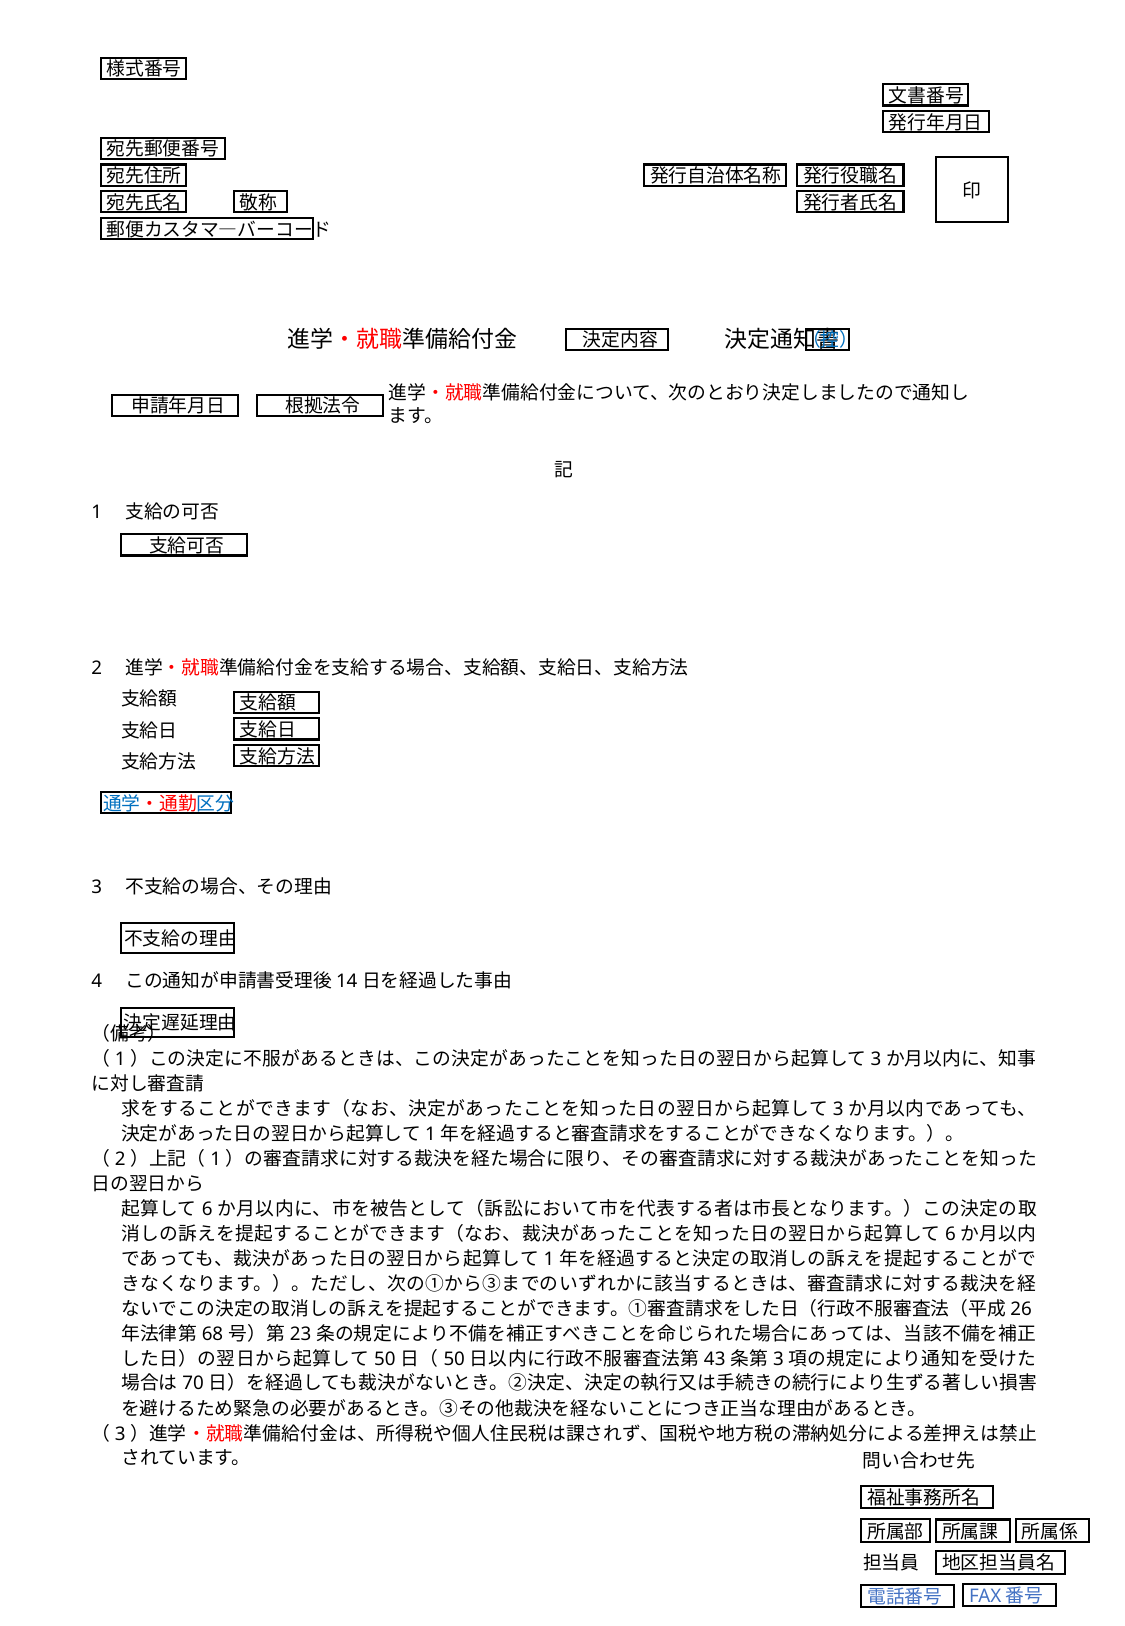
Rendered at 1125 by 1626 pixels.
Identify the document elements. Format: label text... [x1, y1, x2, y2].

text_box 発行役職名 [796, 163, 905, 187]
text_box 支給額 [233, 691, 320, 714]
text_box 支給方法 [233, 744, 320, 767]
text_box 文書番号 [882, 83, 969, 107]
text_box （控） [805, 328, 850, 351]
text_box 通学・通勤区分 [100, 791, 232, 814]
text_box （備考） （1）この決定に不服があるときは、この決定があったことを知った日の翌日から起算して3か月以内に、知事に対し審査請 求をすることができます（なお、決定があったことを知った日の翌日から起算して3か月以内であっても、決定があった日の翌日から起算して1年を経過すると審査請求をすることができなくなります。）。 （2）上記（1）の審査請求に対する裁決を経た場合に限り、その審査請求に対する裁決があったことを知った日の翌日から 起算して6か月以内に、市を被告として（訴訟において市を代表する者は市長となります。）この決定の取消しの訴えを提起することができます（なお、裁決があったことを知った日の翌日から起算して6か月以内であっても、裁決があった日の翌日から起算して1年を経過すると決定の取消しの訴えを提起することができなくなります。）。ただし、次の①から③までのいずれかに該当するときは、審査請求に対する裁決を経ないでこの決定の取消しの訴えを提起することができます。①審査請求をした日（行政不服審査法（平成26年法律第68号）第23条の規定により不備を補正すべきことを命じられた場合にあっては、当該不備を補正した日）の翌日から起算して50日（50日以内に行政不服審査法第43条第3項の規定により通知を受けた場合は70日）を経過しても裁決がないとき。②決定、決定の執行又は手続きの続行により生ずる著しい損害を避けるため緊急の必要があるとき。③その他裁決を経ないことにつき正当な理由があるとき。 （3）進学・就職準備給付金は、所得税や個人住民税は課されず、国税や地方税の滞納処分による差押えは禁止されています。 [91, 1054, 1037, 1469]
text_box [847, 1440, 1089, 1608]
text_box 様式番号 [100, 57, 187, 80]
text_box 発行自治体名称 [643, 163, 787, 187]
text_box 記 [91, 455, 1037, 481]
text_box 1 支給の可否 2 進学・就職準備給付金を支給する場合、支給額、支給日、支給方法 支給額 支給日 支給方法 3 不支給の場合、その理由 4 この通知が申請書受理後14日を経過した事由 [91, 497, 1037, 1054]
text_box 宛先郵便番号 [100, 137, 226, 160]
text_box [112, 384, 990, 423]
text_box 宛先住所 [100, 163, 187, 187]
text_box 宛先氏名 [100, 190, 187, 213]
text_box 発行年月日 [882, 110, 990, 133]
text_box 決定内容 [565, 328, 669, 351]
text_box 支給日 [233, 717, 320, 741]
text_box 敬称 [233, 190, 288, 213]
text_box 不支給の理由 [120, 922, 235, 954]
text_box 発行者氏名 [796, 190, 905, 213]
text_box 決定遅延理由 [120, 1007, 235, 1038]
text_box 印 [935, 156, 1009, 223]
text_box 郵便カスタマ―バーコード [100, 217, 314, 240]
text_box 進学・就職準備給付金 決定通知書 [91, 317, 1037, 360]
text_box 支給可否 [120, 533, 248, 557]
